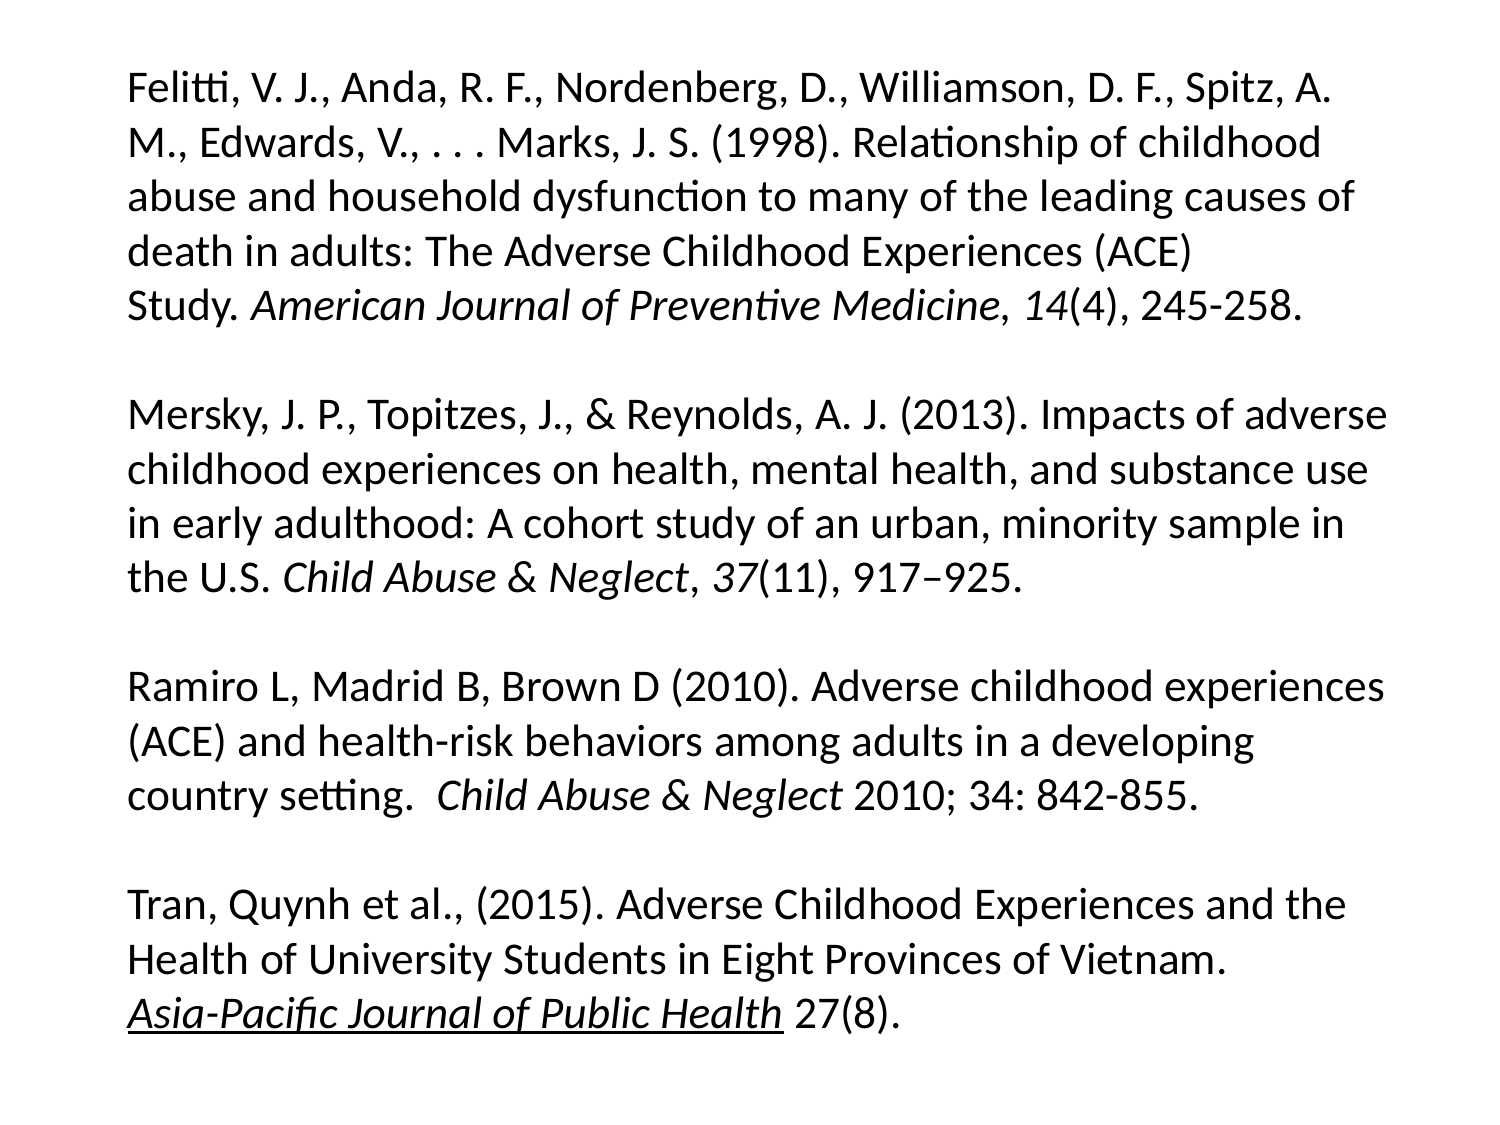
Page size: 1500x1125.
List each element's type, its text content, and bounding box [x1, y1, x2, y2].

list Felitti, V. J., Anda, R. F., Nordenberg, D., Williamson, D. F., Spitz, A. M., Edwards, V., . . . Marks, J. S. (1998). Relationship of childhood abuse and household dysfunction to many of the leading causes of death in adults: The Adverse Childhood Experiences (ACE) Study. American Journal of Preventive Medicine, 14(4), 245-258. Mersky, J. P., Topitzes, J., & Reynolds, A. J. (2013). Impacts of adverse childhood experiences on health, mental health, and substance use in early adulthood: A cohort study of an urban, minority sample in the U.S. Child Abuse & Neglect, 37(11), 917–925. Ramiro L, Madrid B, Brown D (2010). Adverse childhood experiences (ACE) and health-risk behaviors among adults in a developing country setting. Child Abuse & Neglect 2010; 34: 842-855. Tran, Quynh et al., (2015). Adverse Childhood Experiences and the Health of University Students in Eight Provinces of Vietnam. Asia-Pacific Journal of Public Health 27(8). [112, 50, 1407, 1125]
